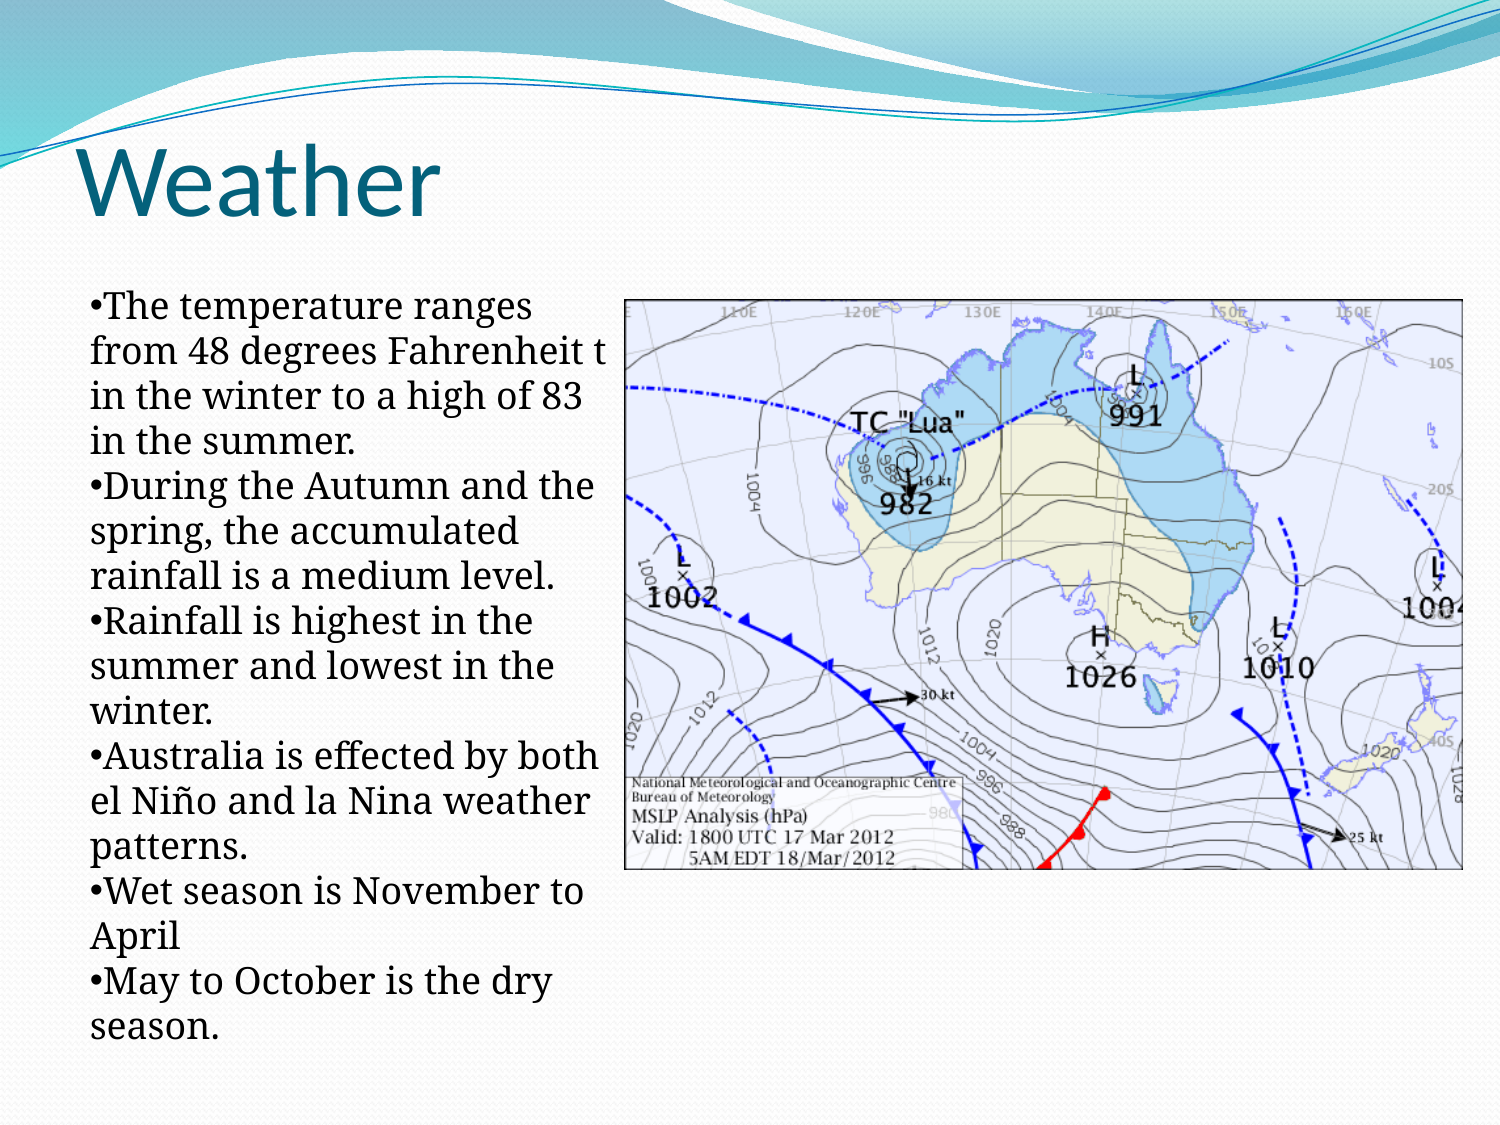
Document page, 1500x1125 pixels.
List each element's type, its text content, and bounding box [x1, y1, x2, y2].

title Weather [75, 50, 1425, 238]
text_box The temperature ranges from 48 degrees Fahrenheit t in the winter to a high of 83 in the summer. During the Autumn and the spring, the accumulated rainfall is a medium level. Rainfall is highest in the summer and lowest in the winter. Australia is effected by both el Niño and la Nina weather patterns. Wet season is November to April May to October is the dry season. [75, 274, 638, 1055]
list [624, 299, 1463, 870]
